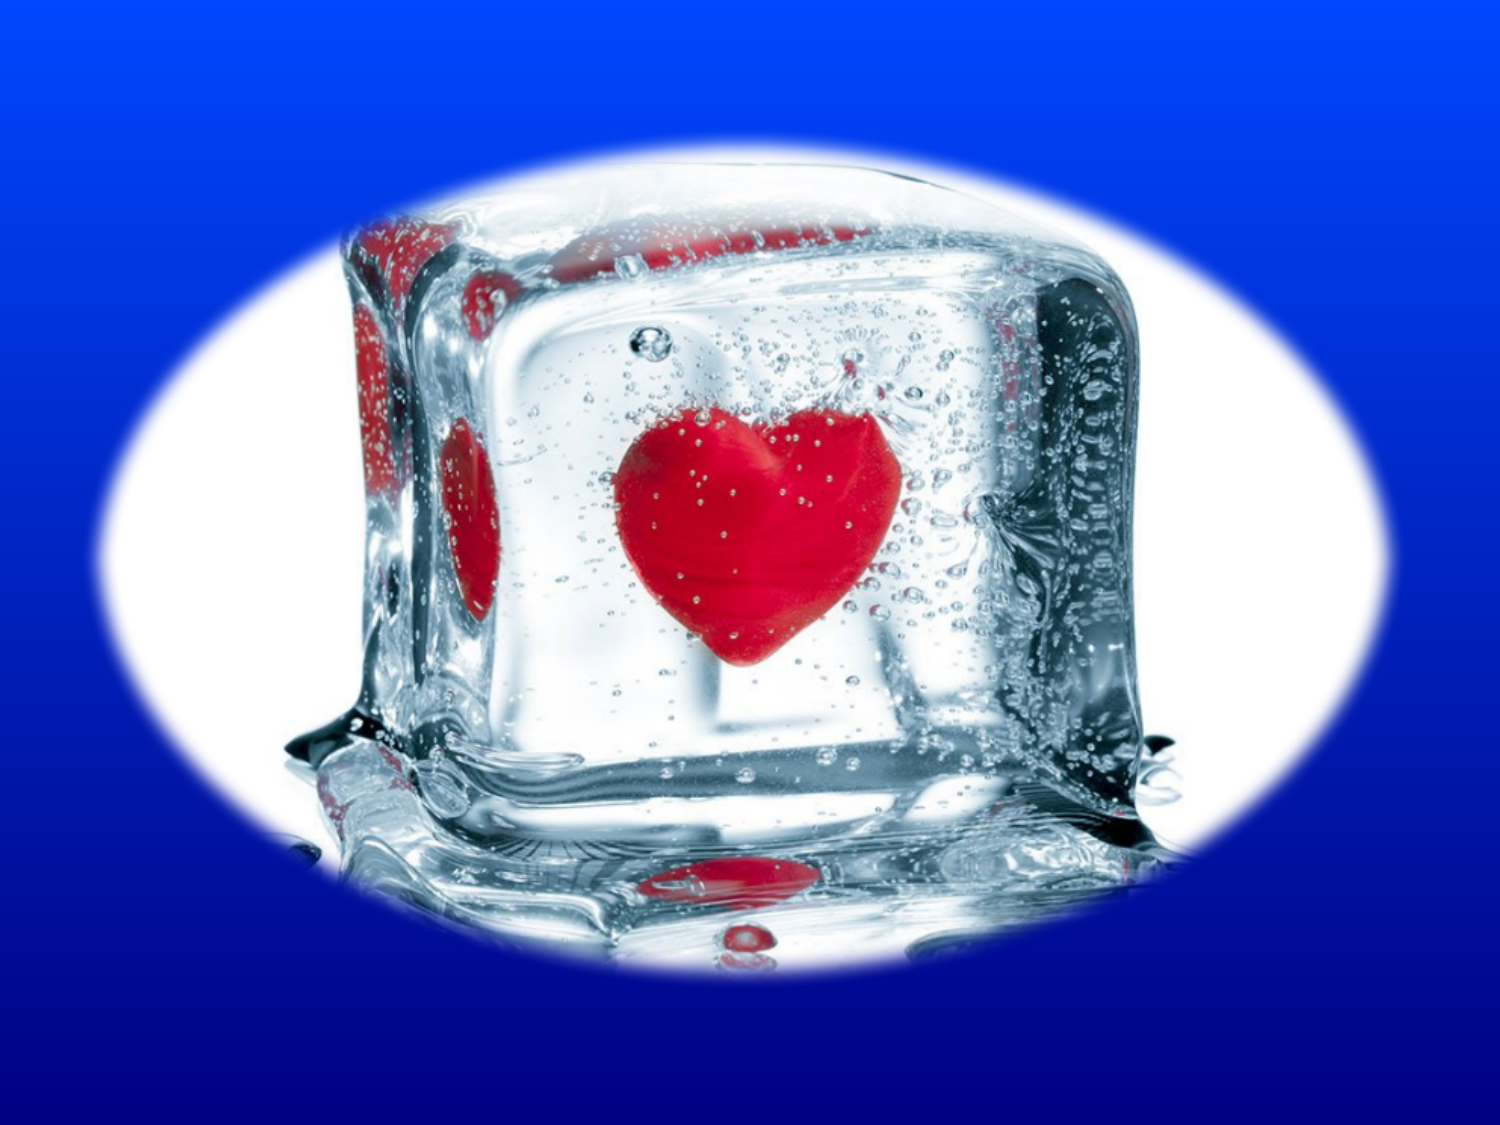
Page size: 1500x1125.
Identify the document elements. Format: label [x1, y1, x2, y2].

picture [81, 128, 1407, 990]
